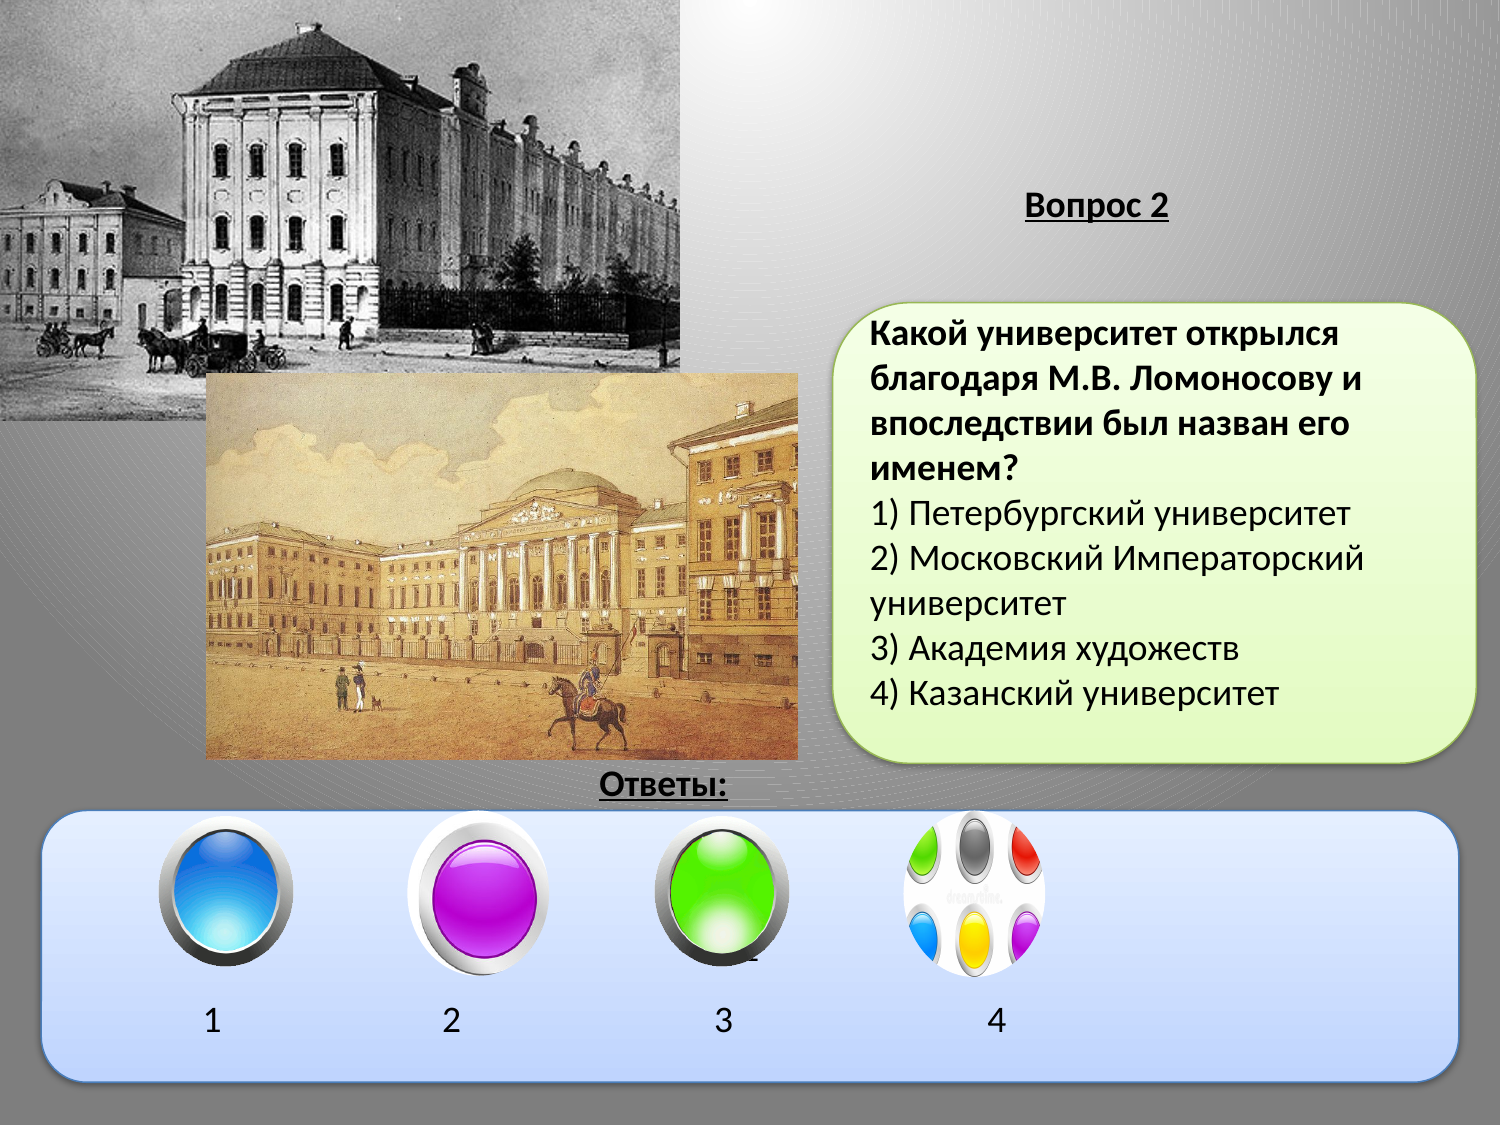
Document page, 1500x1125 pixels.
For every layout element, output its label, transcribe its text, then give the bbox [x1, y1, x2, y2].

text_box Какой университет открылся благодаря М.В. Ломоносову и впоследствии был назван его именем? 1) Петербургский университет 2) Московский Императорский университет 3) Академия художеств 4) Казанский университет [831, 301, 1478, 765]
picture [0, 0, 798, 761]
text_box 1 [40, 809, 1460, 1084]
text_box [683, 22, 1447, 98]
text_box [820, 326, 1400, 656]
text_box 1 2 [112, 987, 621, 1048]
text_box Вопрос 2 [1009, 172, 1500, 233]
picture [52, 774, 367, 985]
text_box 3 4 [631, 987, 1081, 1048]
picture [903, 810, 1046, 978]
text_box Ответы: [584, 769, 762, 773]
picture [407, 774, 863, 985]
